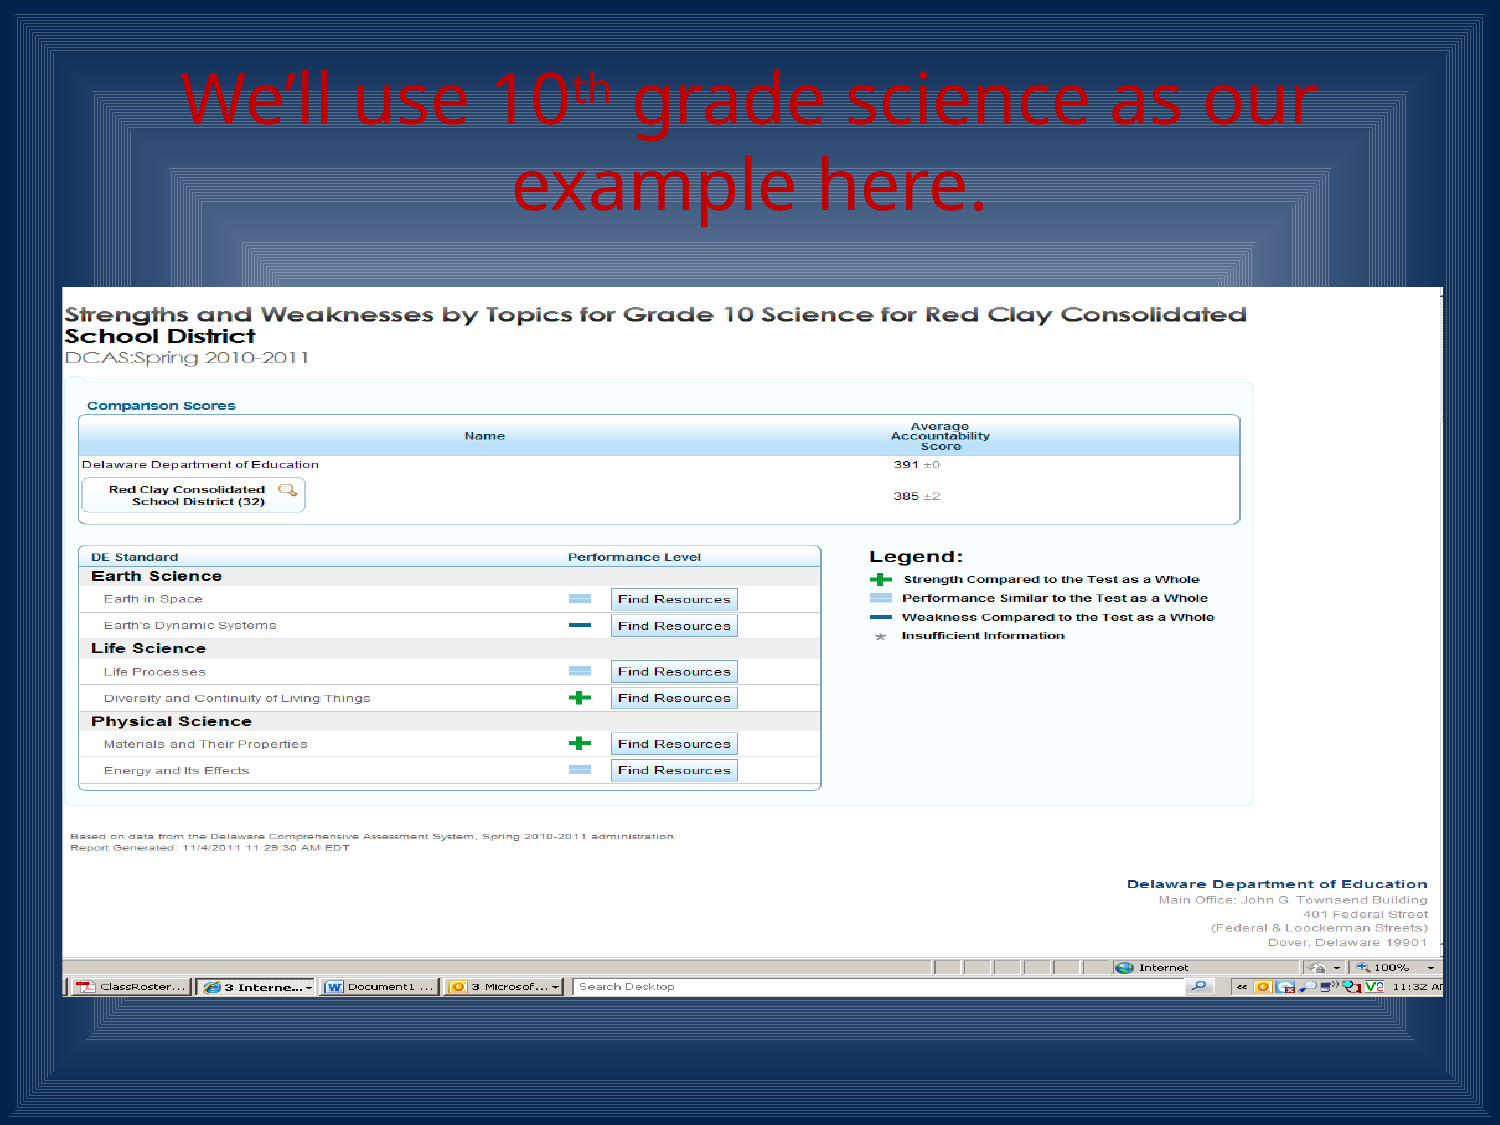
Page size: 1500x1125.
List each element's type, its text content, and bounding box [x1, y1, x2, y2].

picture [62, 287, 1443, 1101]
title We’ll use 10th grade science as our example here. [75, 45, 1425, 233]
